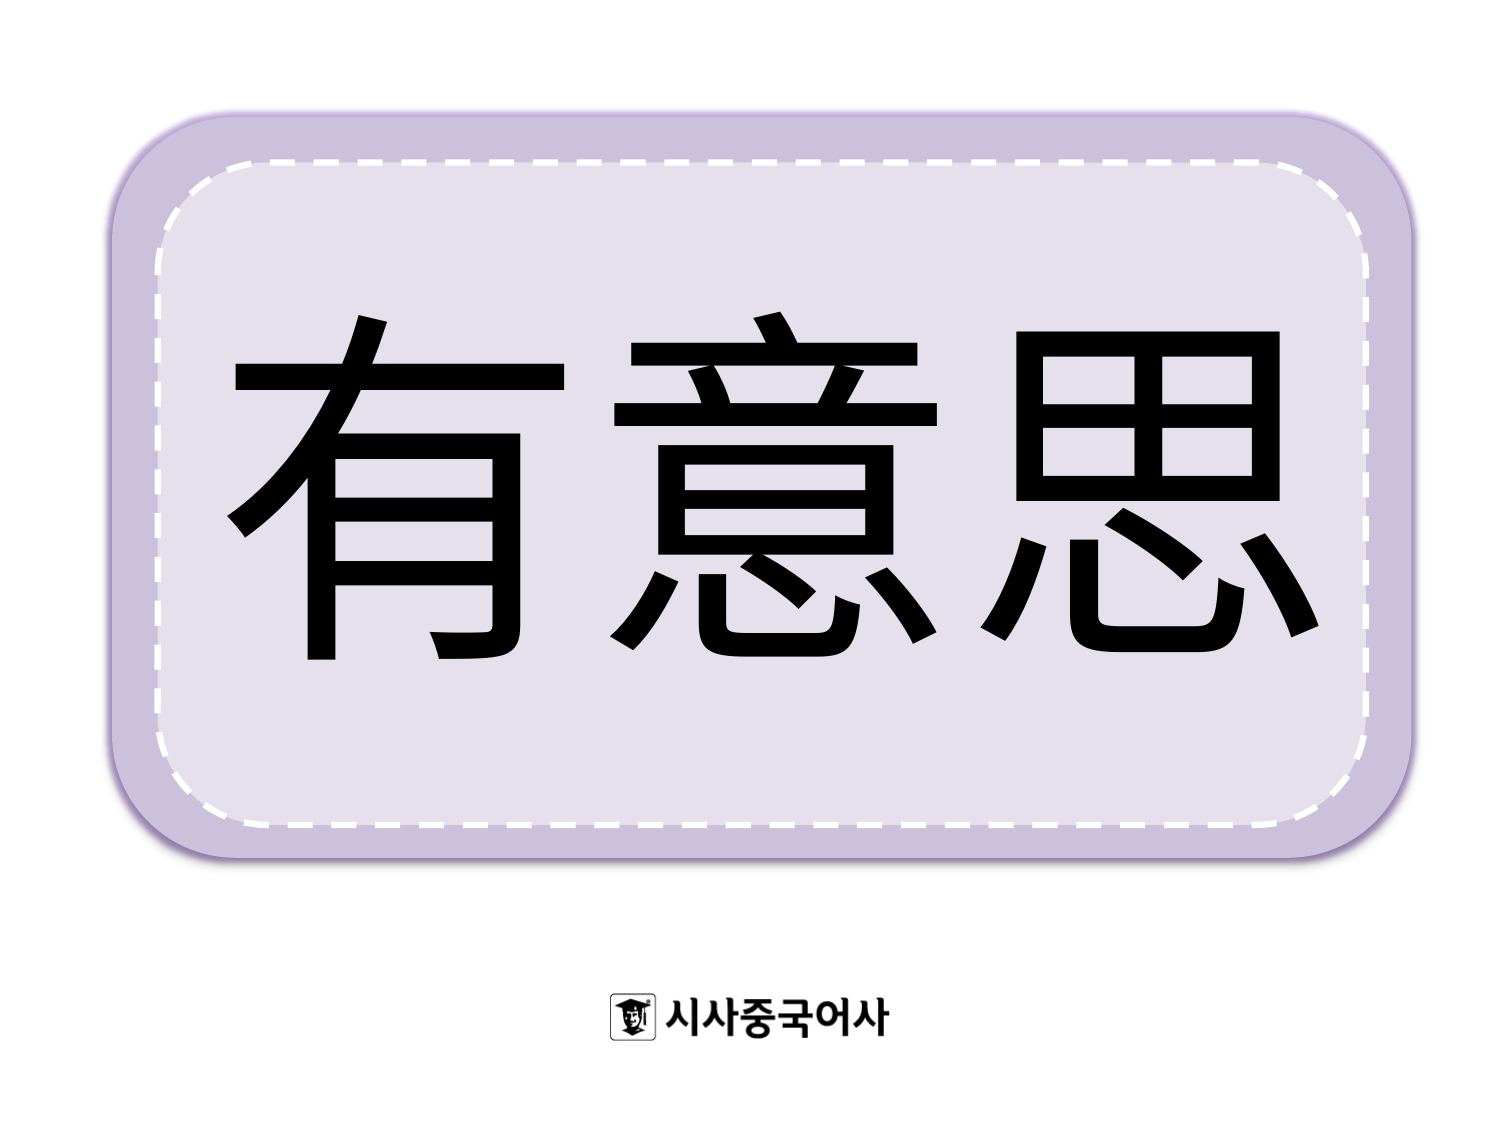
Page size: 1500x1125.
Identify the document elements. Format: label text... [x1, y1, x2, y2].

text_box 有意思 [171, 149, 1380, 812]
text_box [162, 160, 1371, 824]
picture [602, 987, 898, 1047]
